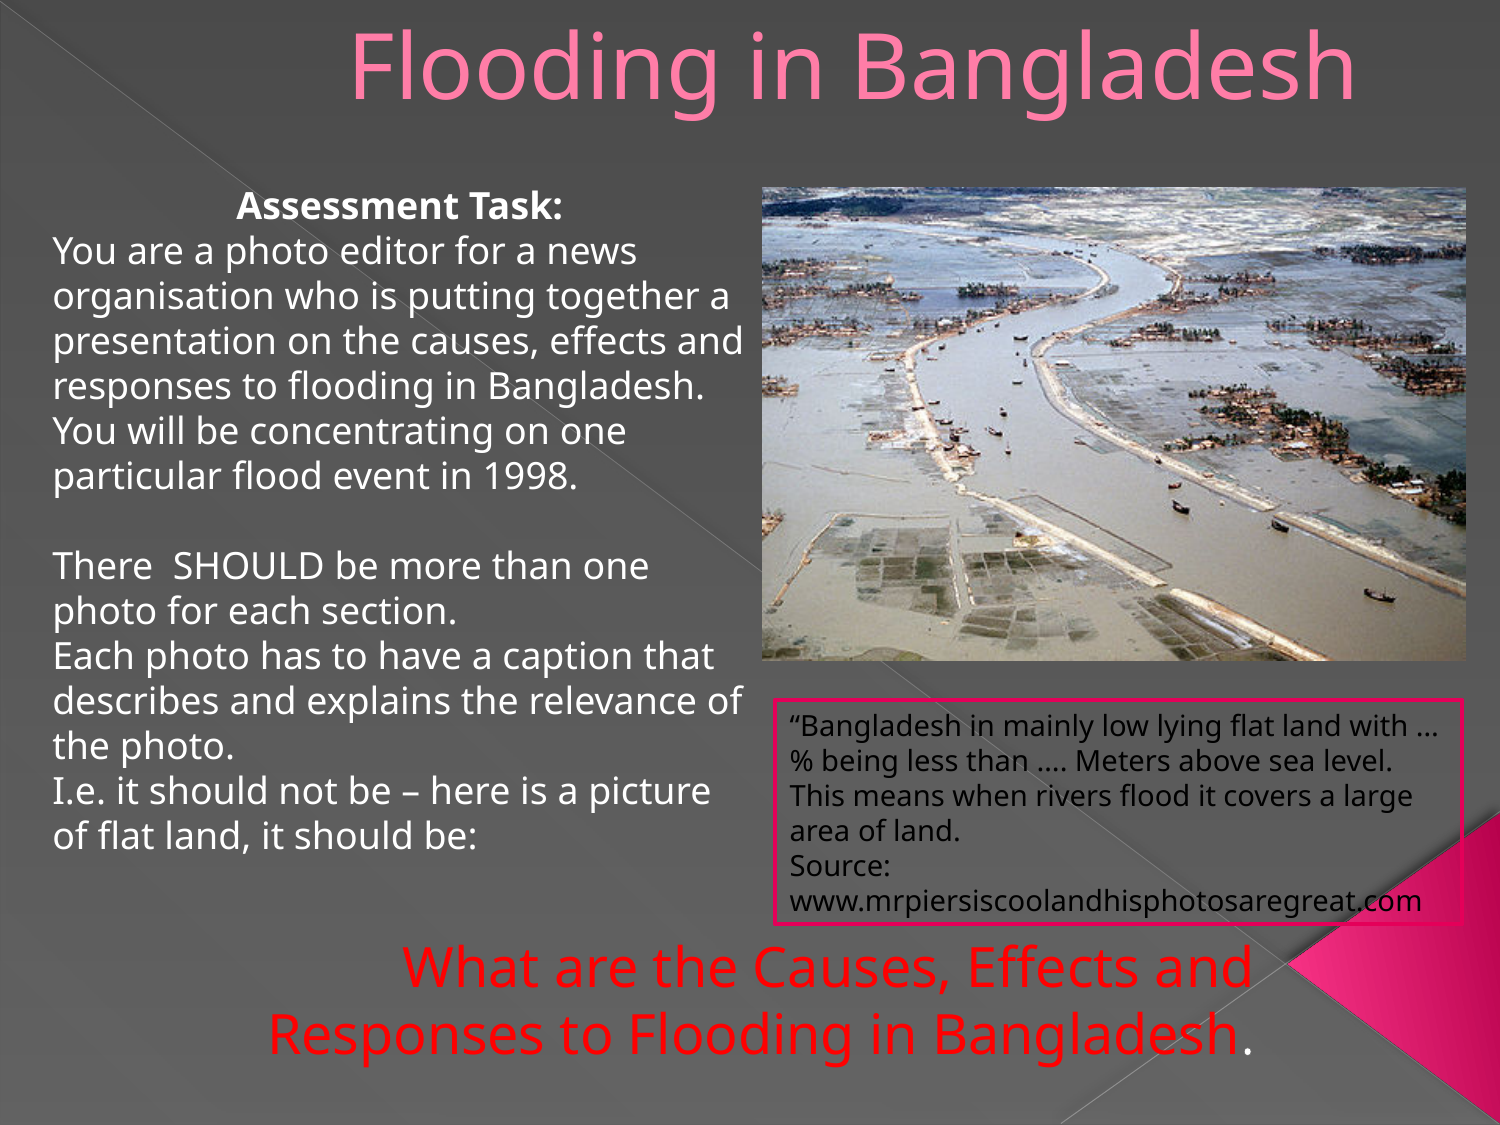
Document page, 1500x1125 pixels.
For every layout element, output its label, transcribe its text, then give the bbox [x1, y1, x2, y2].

subtitle What are the Causes, Effects and Responses to Flooding in Bangladesh. [225, 924, 1275, 1088]
picture [762, 187, 1466, 662]
text_box Assessment Task: You are a photo editor for a news organisation who is putting together a presentation on the causes, effects and responses to flooding in Bangladesh. You will be concentrating on one particular flood event in 1998. There SHOULD be more than one photo for each section. Each photo has to have a caption that describes and explains the relevance of the photo. I.e. it should not be – here is a picture of flat land, it should be: [37, 174, 763, 865]
title Flooding in Bangladesh [99, 0, 1375, 125]
text_box “Bangladesh in mainly low lying flat land with …% being less than …. Meters above sea level. This means when rivers flood it covers a large area of land. Source: www.mrpiersiscoolandhisphotosaregreat.com [773, 698, 1464, 926]
